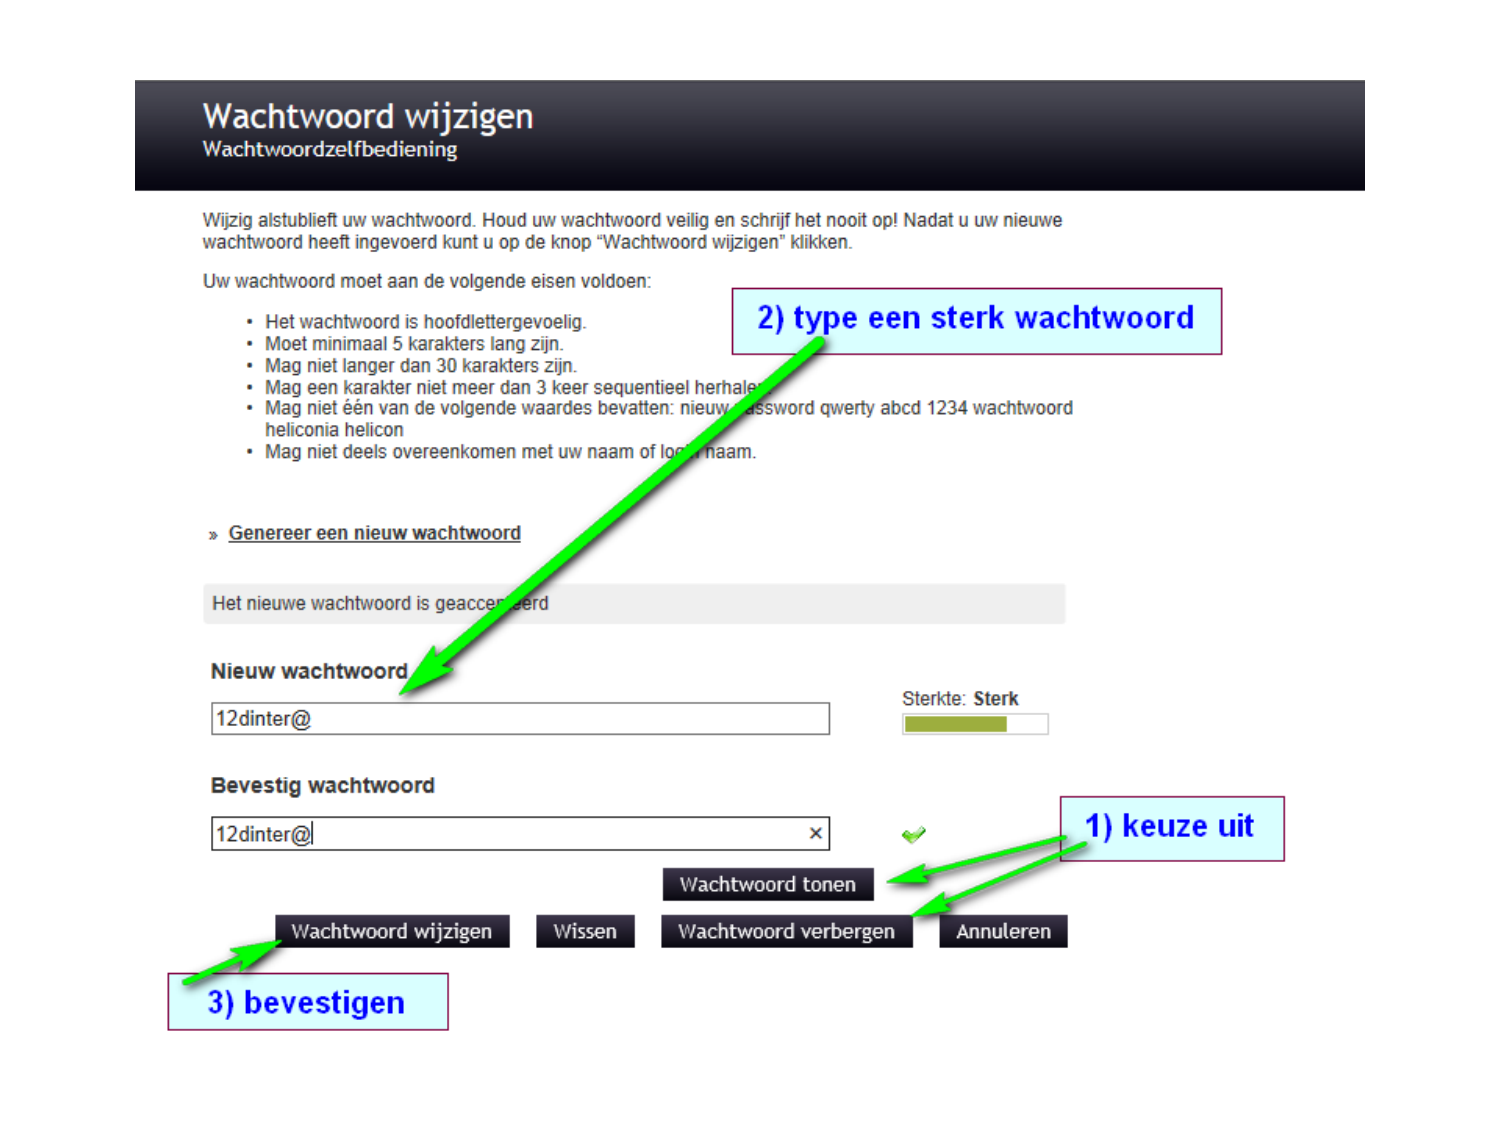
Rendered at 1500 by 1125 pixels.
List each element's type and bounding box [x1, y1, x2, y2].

picture [134, 80, 1365, 1045]
